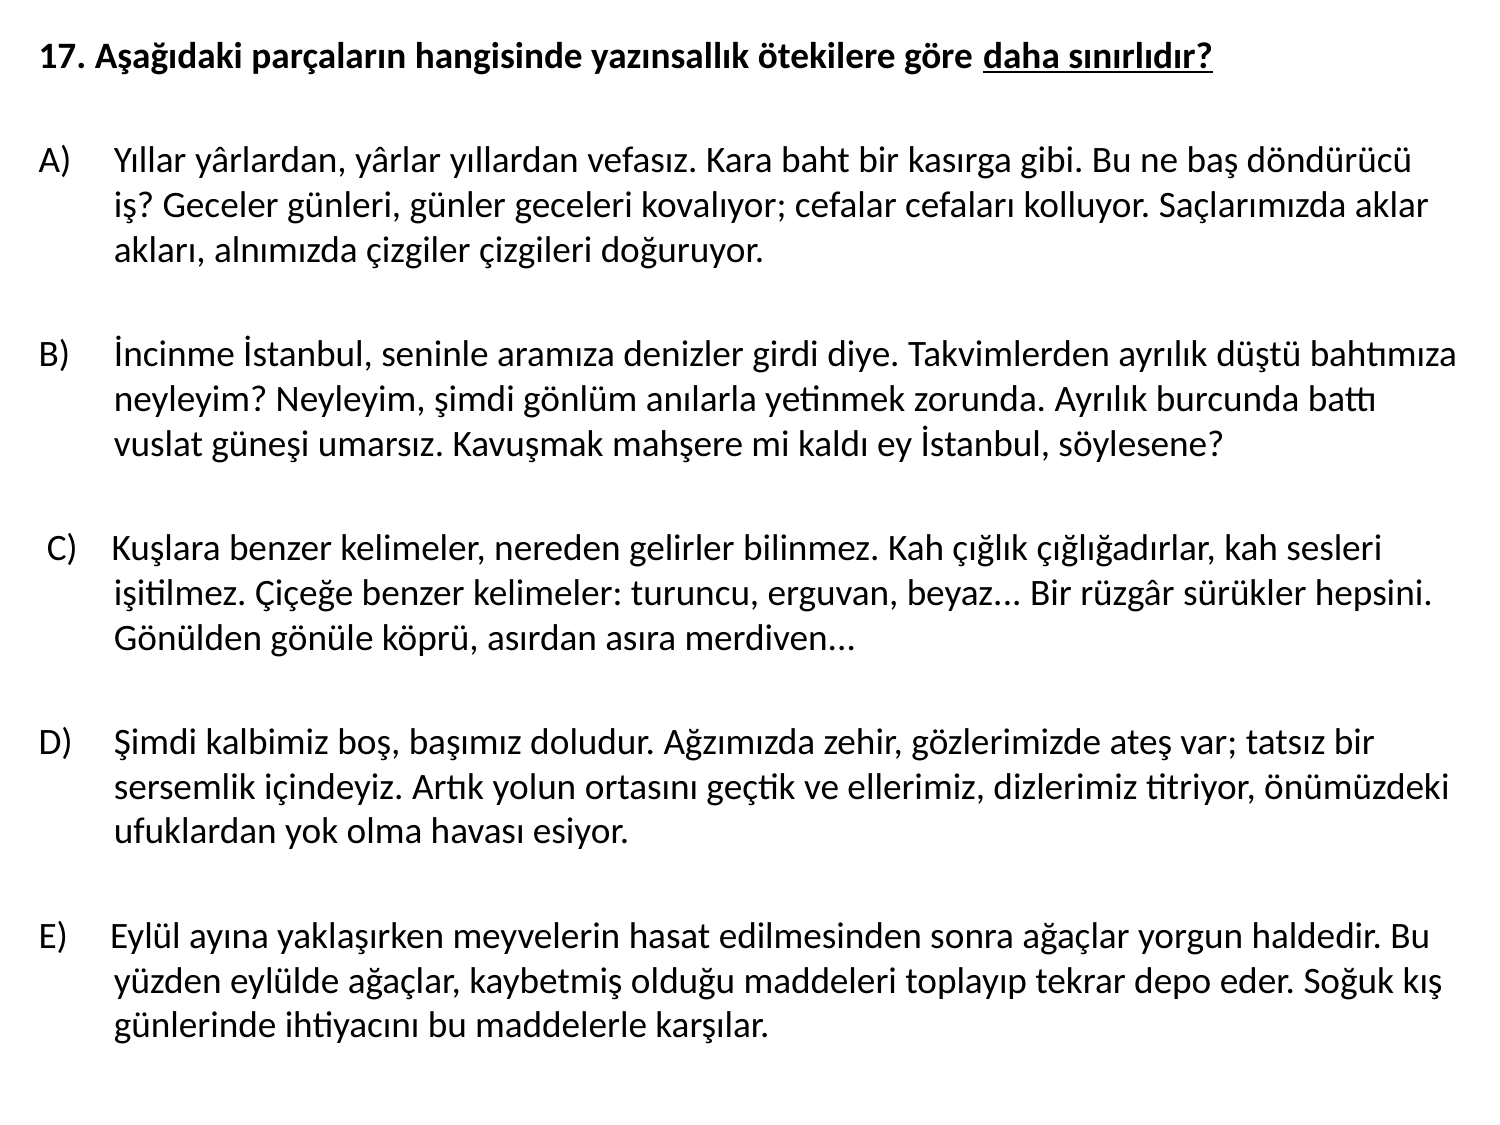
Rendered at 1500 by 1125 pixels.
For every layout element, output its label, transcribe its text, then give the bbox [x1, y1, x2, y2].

list 17. Aşağıdaki parçaların hangisinde yazınsallık ötekilere göre daha sınırlıdır? Yıllar yârlardan, yârlar yıllardan vefasız. Kara baht bir kasırga gibi. Bu ne baş döndürücü iş? Geceler günleri, günler geceleri kovalıyor; cefalar cefaları kolluyor. Saçlarımızda aklar akları, alnımızda çizgiler çizgileri doğuruyor. İncinme İstanbul, seninle aramıza denizler girdi diye. Takvimlerden ayrılık düştü bahtımıza neyleyim? Neyleyim, şimdi gönlüm anılarla yetinmek zorunda. Ayrılık burcunda battı vuslat güneşi umarsız. Kavuşmak mahşere mi kaldı ey İstanbul, söylesene? C) Kuşlara benzer kelimeler, nereden gelirler bilinmez. Kah çığlık çığlığadırlar, kah sesleri işitilmez. Çiçeğe benzer kelimeler: turuncu, erguvan, beyaz... Bir rüzgâr sürükler hepsini. Gönülden gönüle köprü, asırdan asıra merdiven... Şimdi kalbimiz boş, başımız doludur. Ağzımızda zehir, gözlerimizde ateş var; tatsız bir sersemlik içindeyiz. Artık yolun ortasını geçtik ve ellerimiz, dizlerimiz titriyor, önümüzdeki ufuklardan yok olma havası esiyor. E) Eylül ayına yaklaşırken meyvelerin hasat edilmesinden sonra ağaçlar yorgun haldedir. Bu yüzden eylülde ağaçlar, kaybetmiş olduğu maddeleri toplayıp tekrar depo eder. Soğuk kış günlerinde ihtiyacını bu maddelerle karşılar. [23, 23, 1477, 1102]
